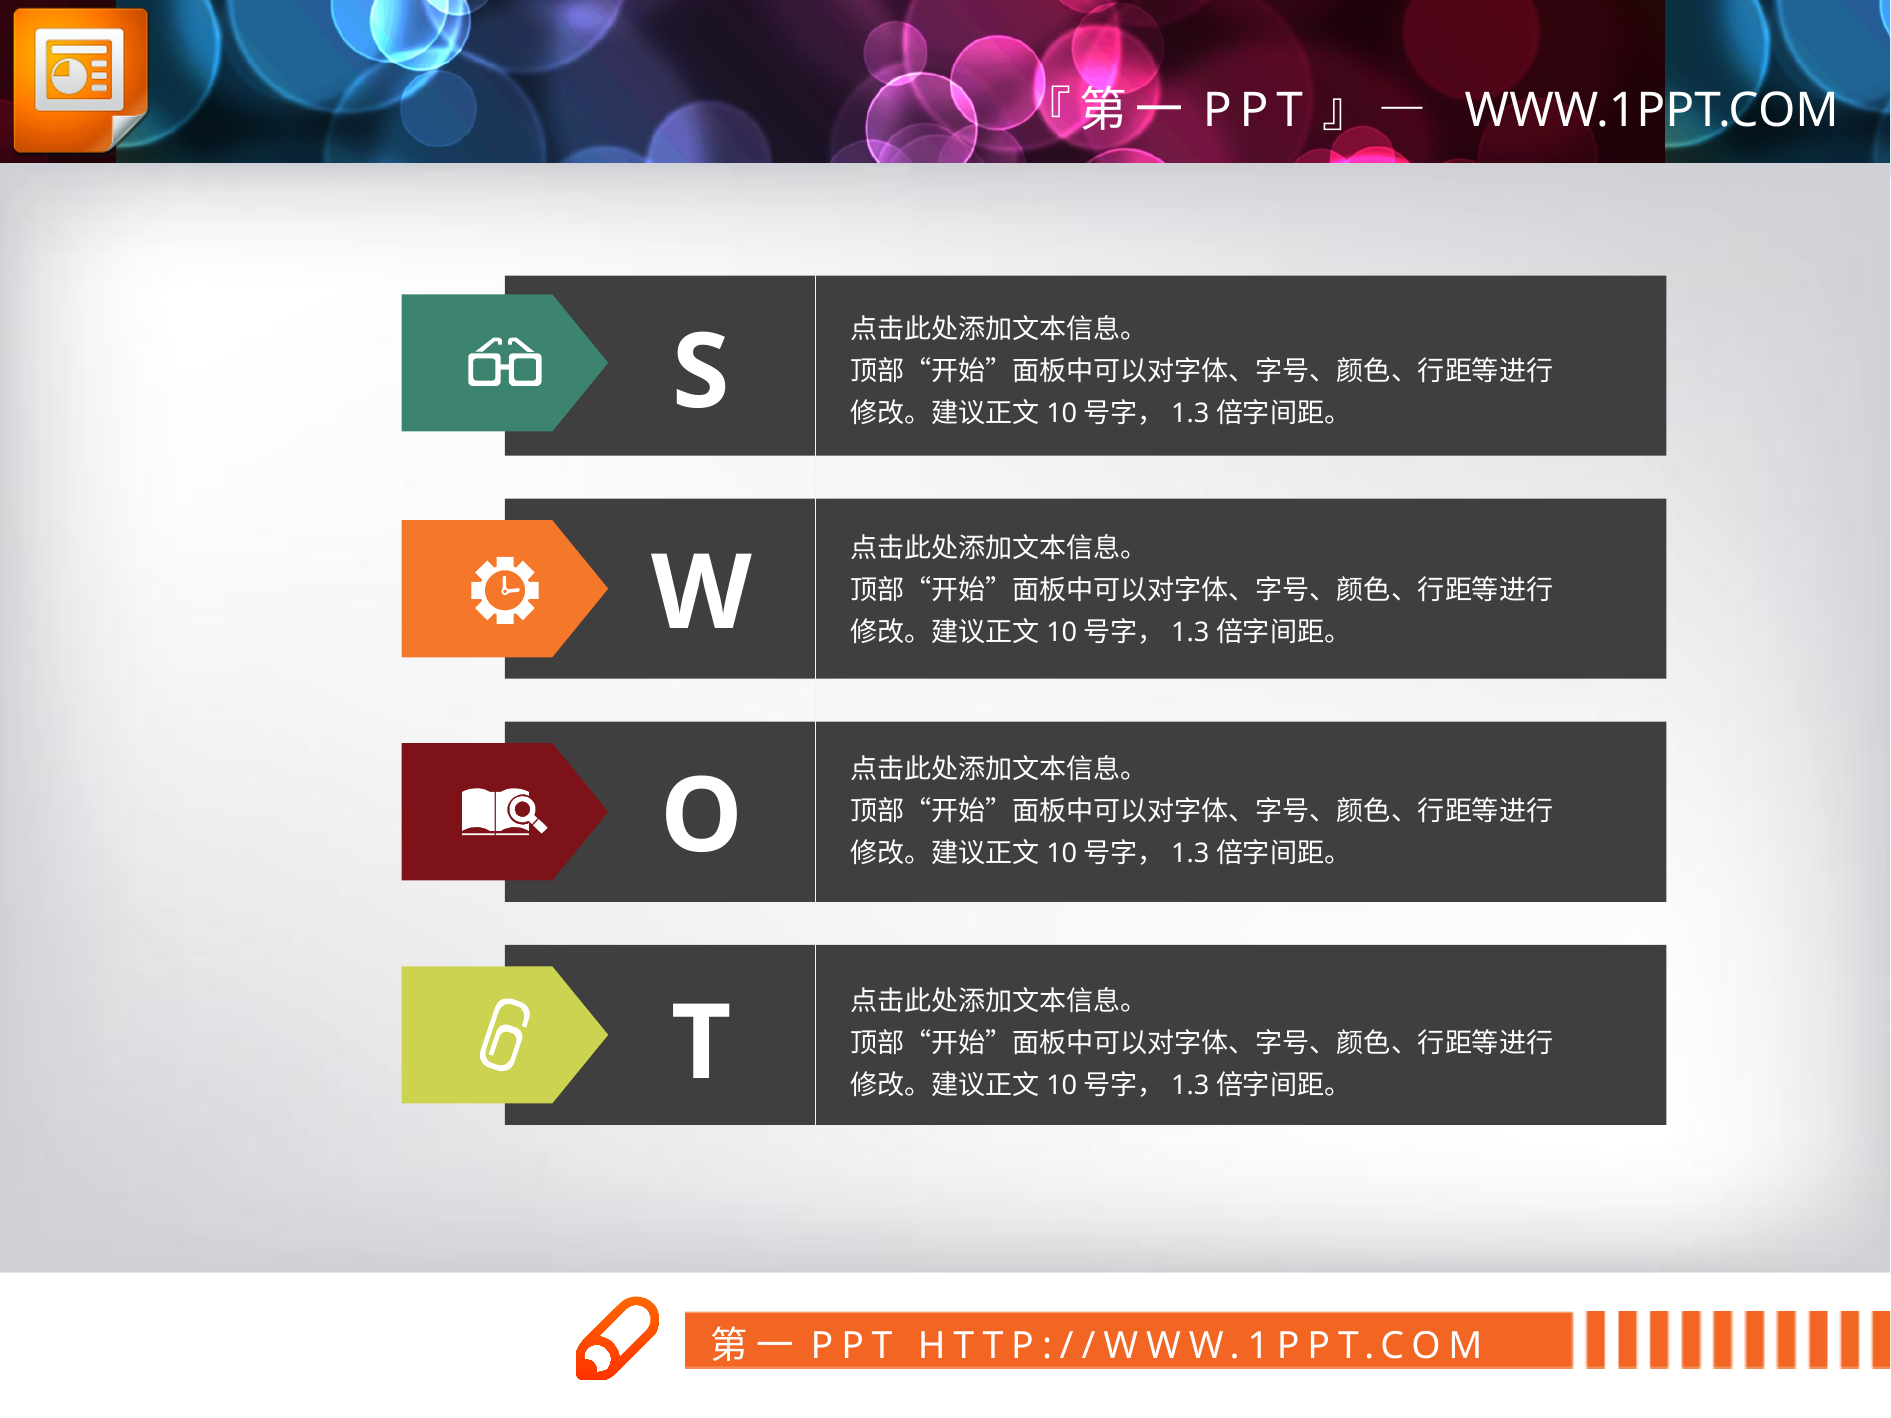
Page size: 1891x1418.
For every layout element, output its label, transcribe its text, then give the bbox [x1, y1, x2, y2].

picture [0, 0, 1891, 1275]
picture [685, 1311, 1891, 1369]
text_box 点击此处添加文本信息。 顶部“开始”面板中可以对字体、字号、颜色、行距等进行修改。建议正文10号字，1.3倍字间距。 [831, 731, 1585, 878]
text_box [401, 966, 609, 1104]
text_box [504, 275, 811, 456]
text_box [820, 498, 1667, 679]
text_box S [653, 294, 750, 439]
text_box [461, 788, 548, 836]
text_box [504, 944, 811, 1125]
text_box [820, 721, 1667, 902]
text_box 点击此处添加文本信息。 顶部“开始”面板中可以对字体、字号、颜色、行距等进行修改。建议正文10号字，1.3倍字间距。 [831, 963, 1585, 1110]
text_box [480, 998, 530, 1072]
text_box 点击此处添加文本信息。 顶部“开始”面板中可以对字体、字号、颜色、行距等进行修改。建议正文10号字，1.3倍字间距。 [831, 511, 1585, 657]
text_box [468, 337, 542, 386]
text_box O [641, 738, 763, 883]
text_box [471, 556, 539, 625]
text_box [820, 275, 1667, 456]
text_box 点击此处添加文本信息。 顶部“开始”面板中可以对字体、字号、颜色、行距等进行修改。建议正文10号字，1.3倍字间距。 [831, 291, 1585, 438]
text_box T [652, 965, 751, 1109]
text_box [820, 944, 1667, 1125]
text_box [401, 743, 609, 881]
text_box [504, 721, 811, 902]
text_box [401, 520, 609, 658]
text_box W [632, 515, 771, 660]
text_box [401, 294, 609, 432]
text_box [504, 498, 811, 679]
